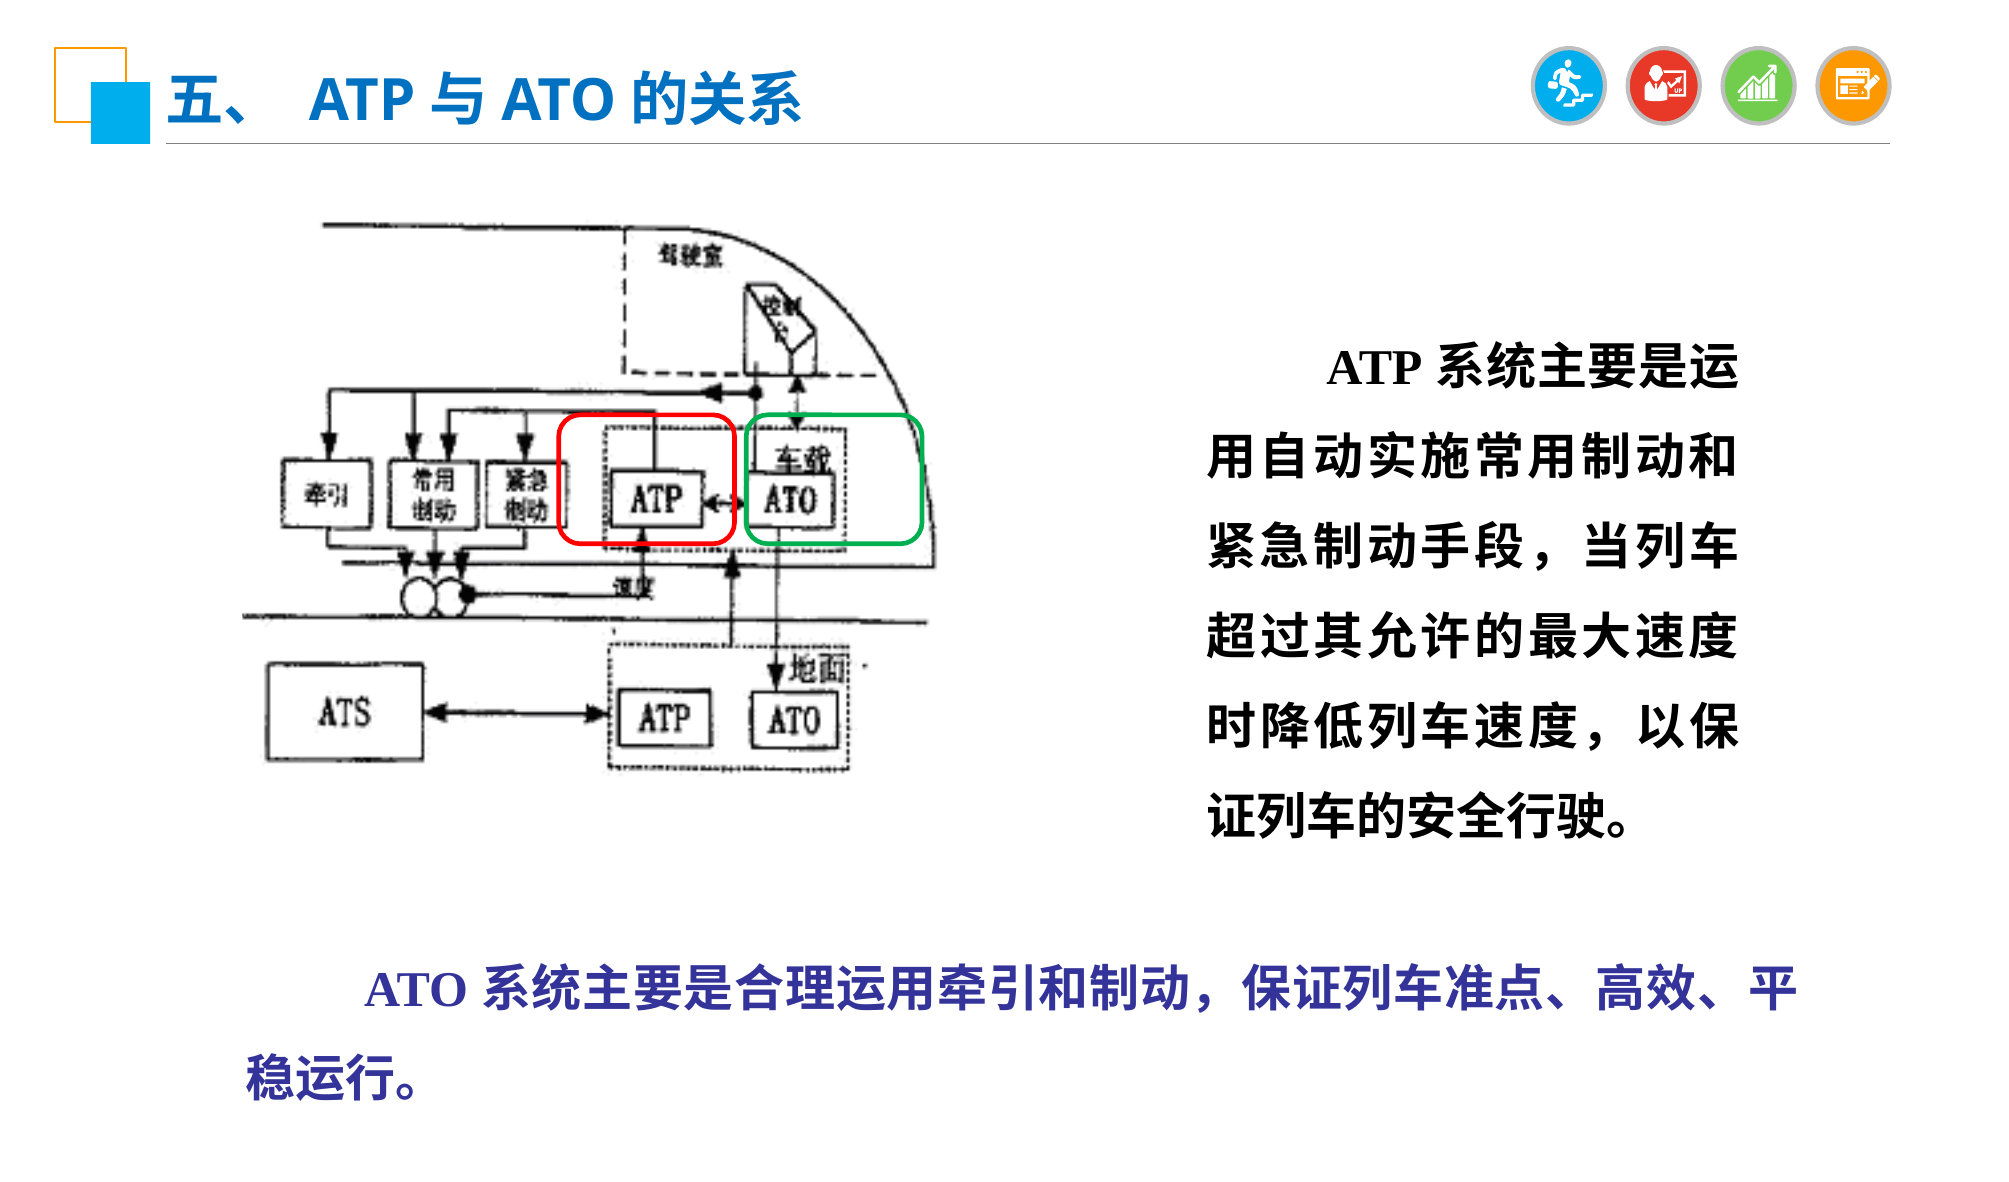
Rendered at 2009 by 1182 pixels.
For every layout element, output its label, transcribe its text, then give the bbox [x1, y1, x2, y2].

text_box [230, 414, 1813, 1116]
picture [241, 215, 938, 414]
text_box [558, 297, 1755, 414]
text_box 五、 ATP与ATO的关系 [144, 51, 826, 142]
